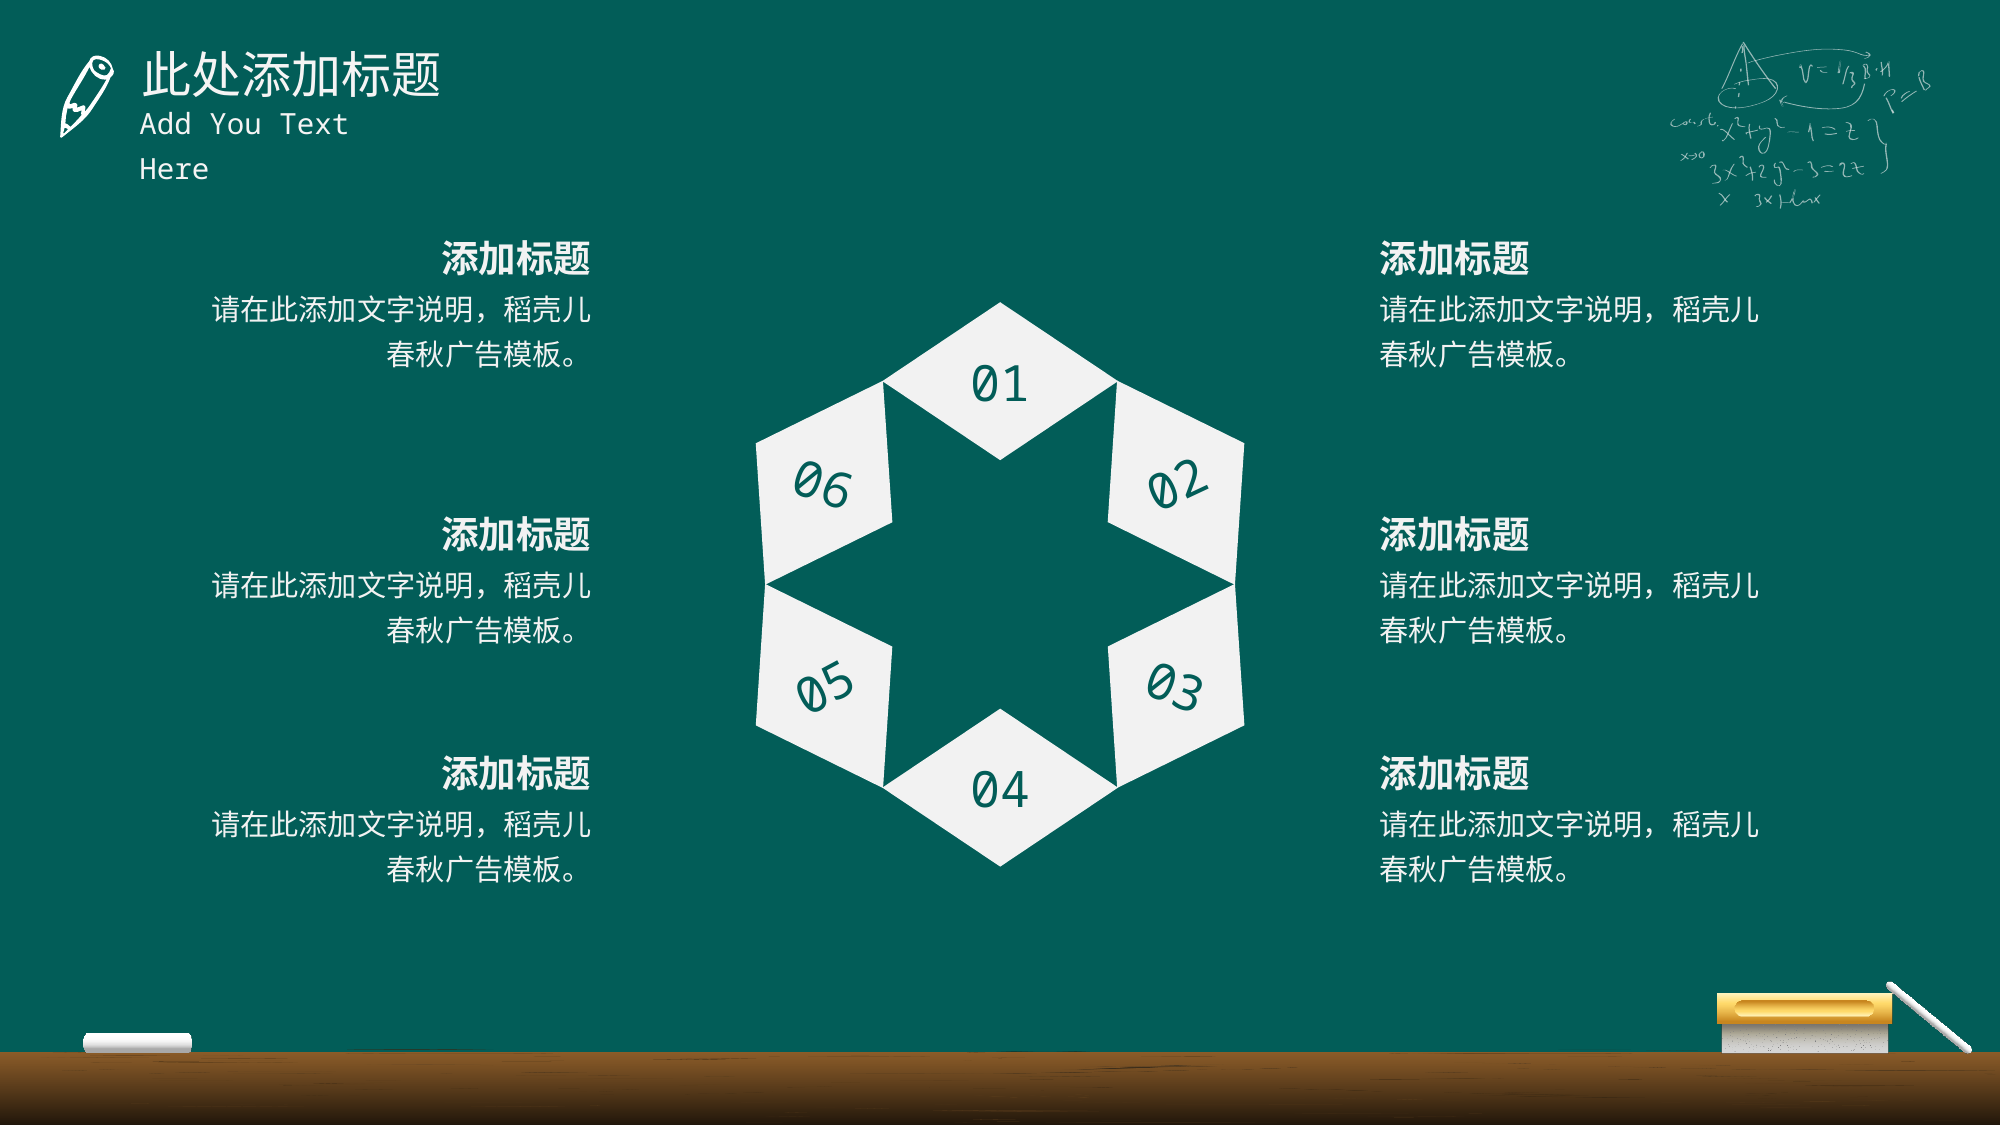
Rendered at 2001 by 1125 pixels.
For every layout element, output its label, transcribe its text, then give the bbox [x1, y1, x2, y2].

picture [0, 938, 2000, 1125]
text_box 此处添加标题 [126, 35, 457, 111]
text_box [45, 61, 122, 127]
text_box 添加标题 [354, 503, 607, 549]
text_box 请在此添加文字说明，稻壳儿春秋广告模板。 [1365, 788, 1800, 894]
text_box 01 [883, 300, 1117, 462]
text_box Add You Text Here [124, 87, 430, 194]
text_box 添加标题 [1365, 503, 1617, 549]
text_box 请在此添加文字说明，稻壳儿春秋广告模板。 [171, 273, 607, 379]
text_box 请在此添加文字说明，稻壳儿春秋广告模板。 [171, 788, 607, 894]
text_box 请在此添加文字说明，稻壳儿春秋广告模板。 [1365, 549, 1800, 655]
text_box 05 [754, 582, 894, 790]
text_box 06 [754, 379, 894, 584]
text_box 添加标题 [354, 743, 607, 788]
text_box 添加标题 [1365, 743, 1617, 788]
text_box 请在此添加文字说明，稻壳儿春秋广告模板。 [171, 549, 607, 655]
text_box 添加标题 [1365, 227, 1617, 273]
text_box 添加标题 [354, 227, 607, 273]
text_box 04 [884, 707, 1117, 868]
text_box 请在此添加文字说明，稻壳儿春秋广告模板。 [1365, 273, 1800, 379]
text_box 03 [1106, 582, 1246, 790]
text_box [1667, 41, 1934, 209]
text_box 02 [1106, 379, 1246, 584]
